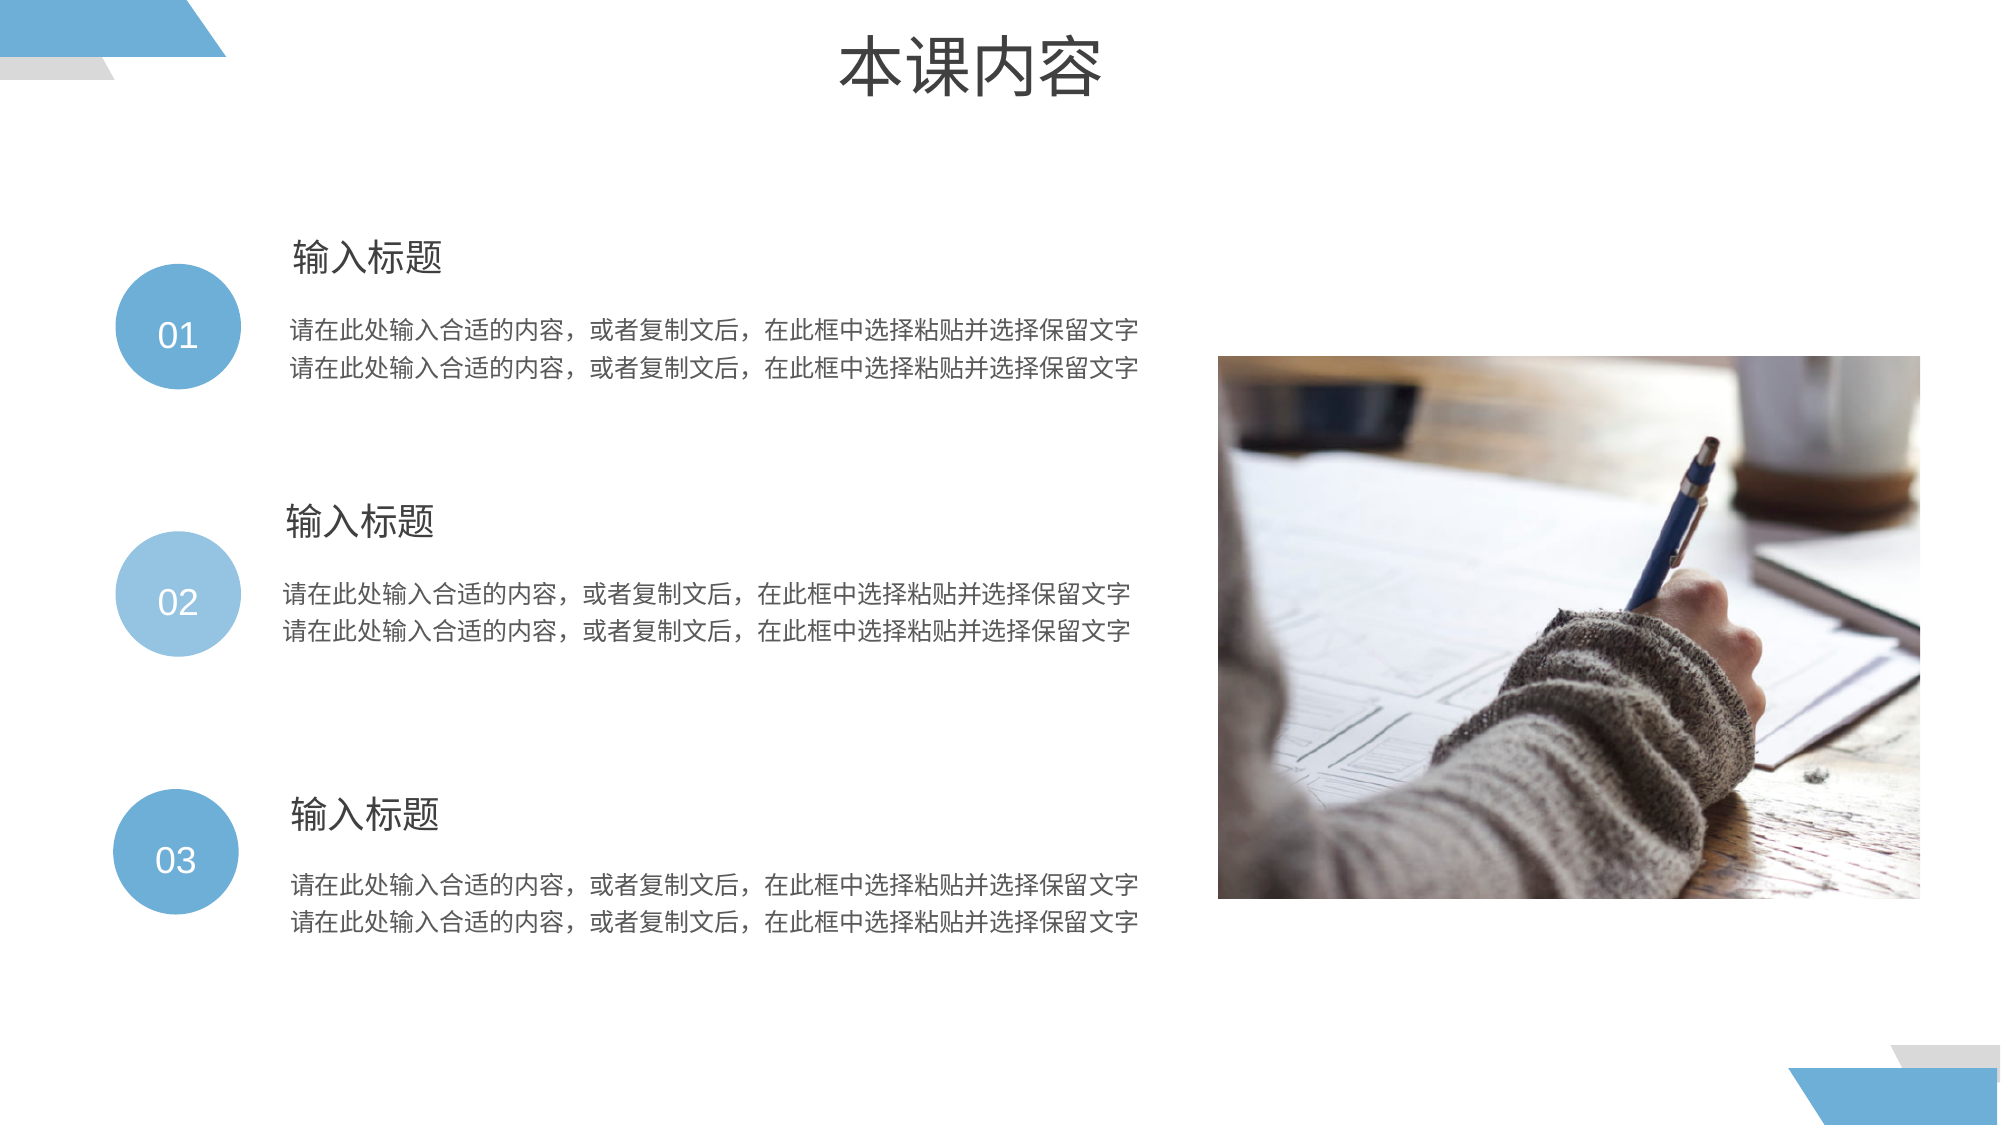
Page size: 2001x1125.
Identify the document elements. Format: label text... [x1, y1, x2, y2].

text_box 03 [112, 788, 240, 916]
text_box 请在此处输入合适的内容，或者复制文后，在此框中选择粘贴并选择保留文字请在此处输入合适的内容，或者复制文后，在此框中选择粘贴并选择保留文字 [275, 854, 1161, 982]
text_box 请在此处输入合适的内容，或者复制文后，在此框中选择粘贴并选择保留文字请在此处输入合适的内容，或者复制文后，在此框中选择粘贴并选择保留文字 [267, 563, 1154, 691]
text_box 请在此处输入合适的内容，或者复制文后，在此框中选择粘贴并选择保留文字请在此处输入合适的内容，或者复制文后，在此框中选择粘贴并选择保留文字 [275, 299, 1161, 427]
text_box 本课内容 [822, 17, 1247, 113]
picture [1213, 356, 1921, 899]
text_box 02 [114, 530, 242, 658]
text_box 输入标题 [275, 784, 639, 844]
text_box 输入标题 [277, 226, 642, 287]
text_box 输入标题 [270, 490, 634, 551]
text_box 01 [114, 263, 242, 390]
